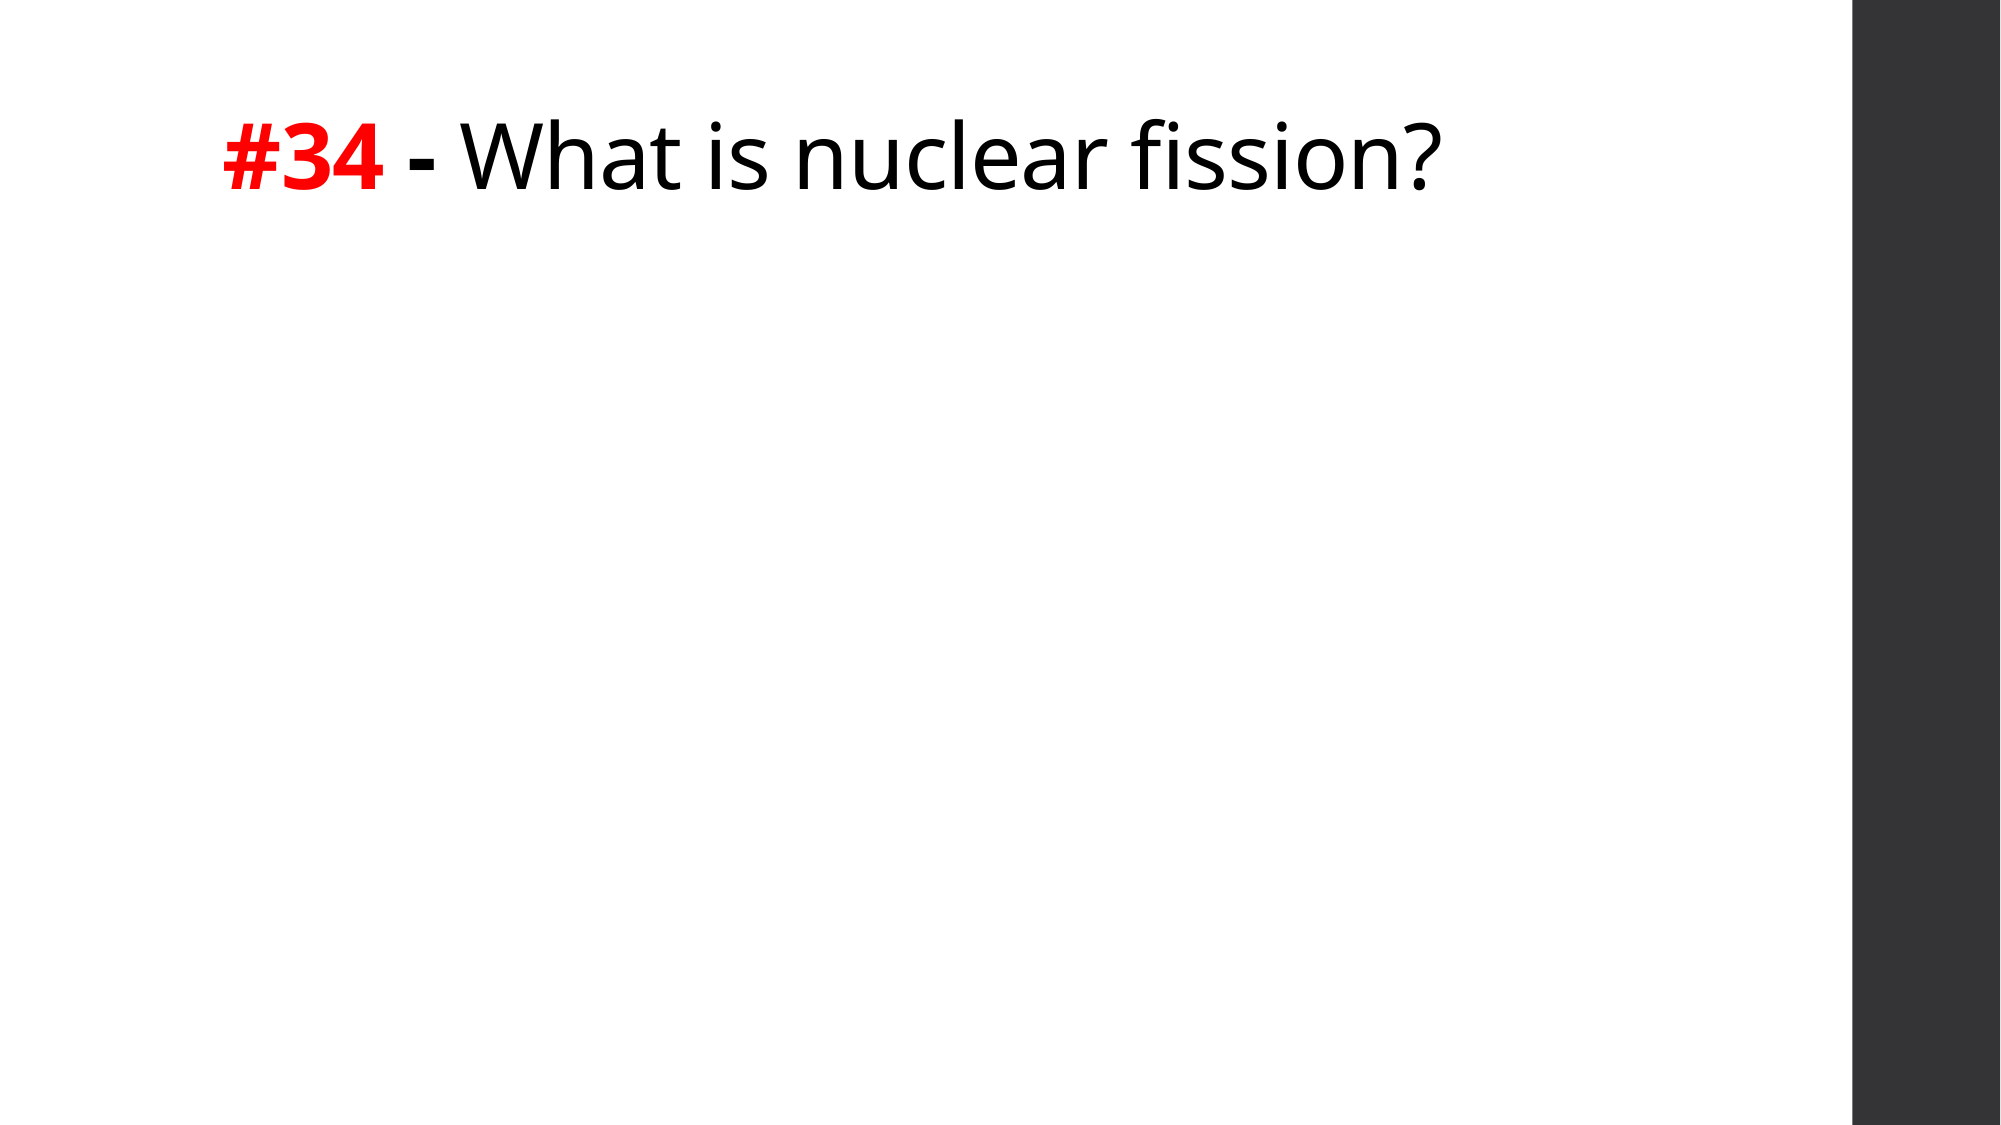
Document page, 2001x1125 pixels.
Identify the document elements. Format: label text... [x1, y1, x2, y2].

title #34 - What is nuclear fission? [207, 0, 1798, 218]
